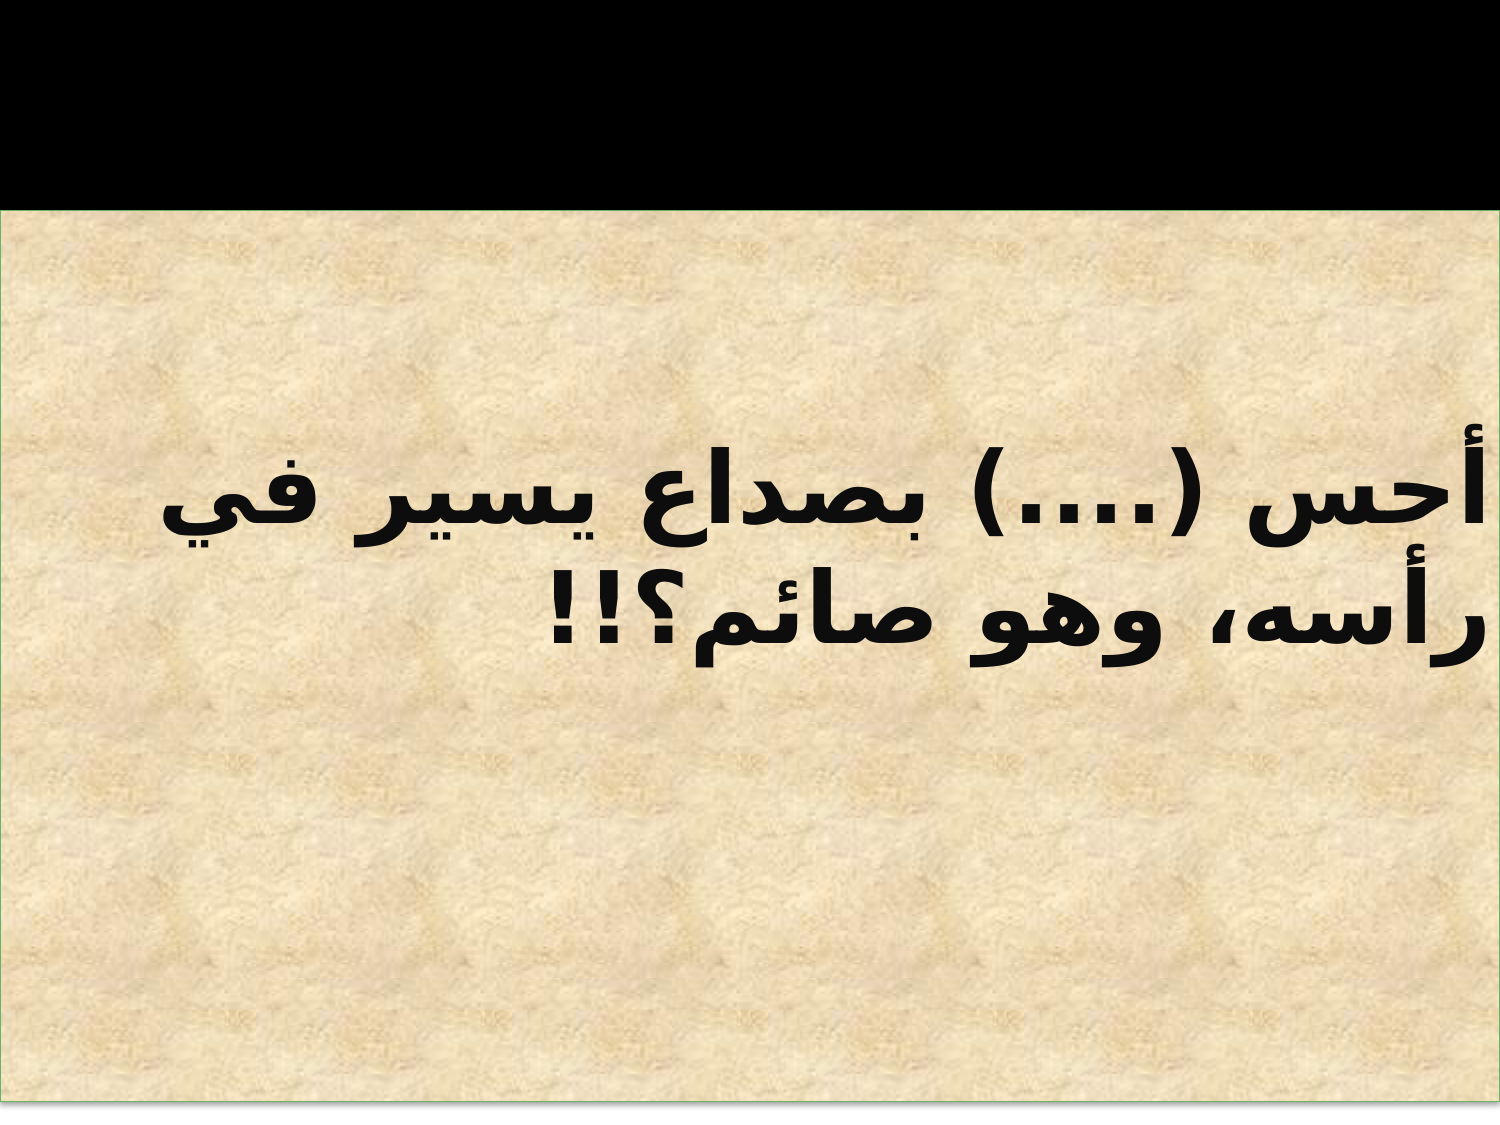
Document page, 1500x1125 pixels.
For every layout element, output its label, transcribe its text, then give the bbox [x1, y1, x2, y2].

title أحس (....) بصداع يسير في رأسه، وهو صائم؟!! [0, 210, 1500, 1102]
